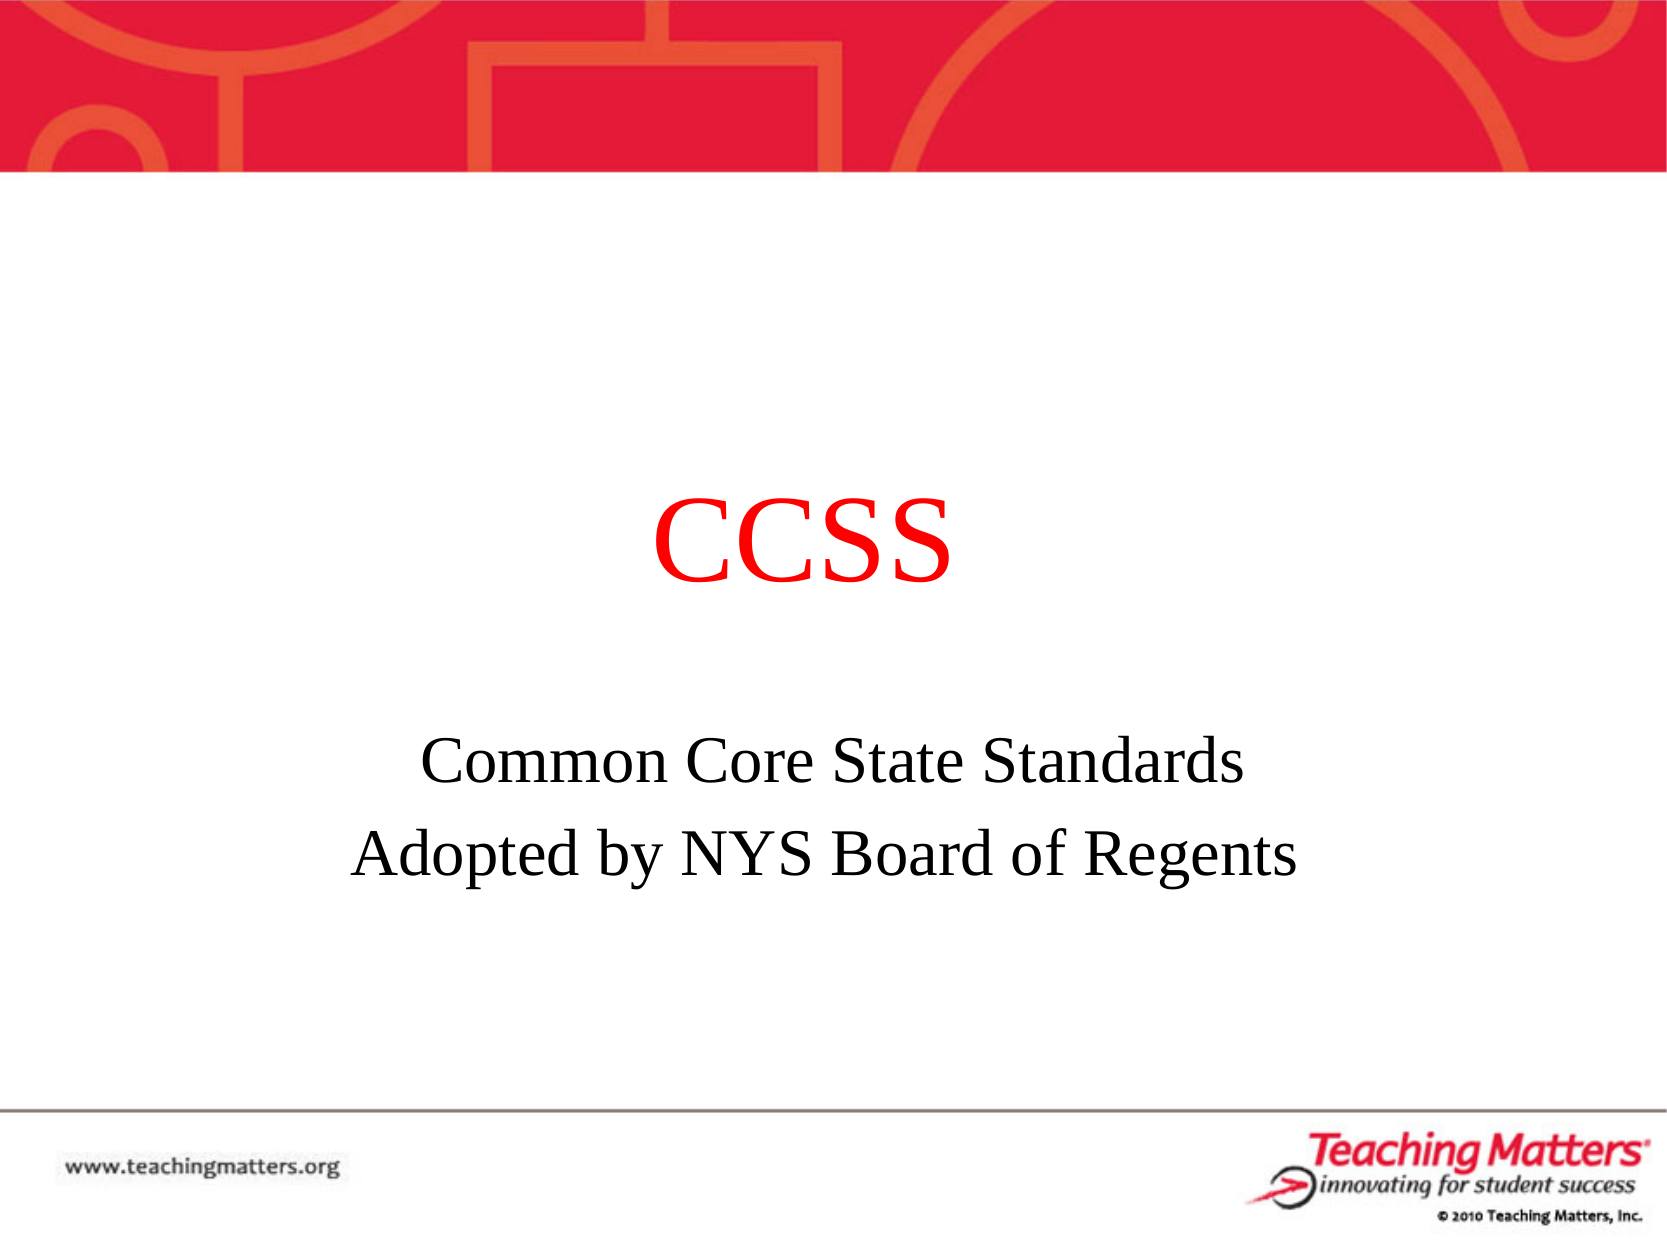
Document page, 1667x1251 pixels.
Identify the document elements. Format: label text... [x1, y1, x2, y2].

subtitle Common Core State Standards Adopted by NYS Board of Regents [249, 708, 1417, 1029]
title CCSS [95, 397, 1513, 666]
picture [0, 0, 1667, 1250]
